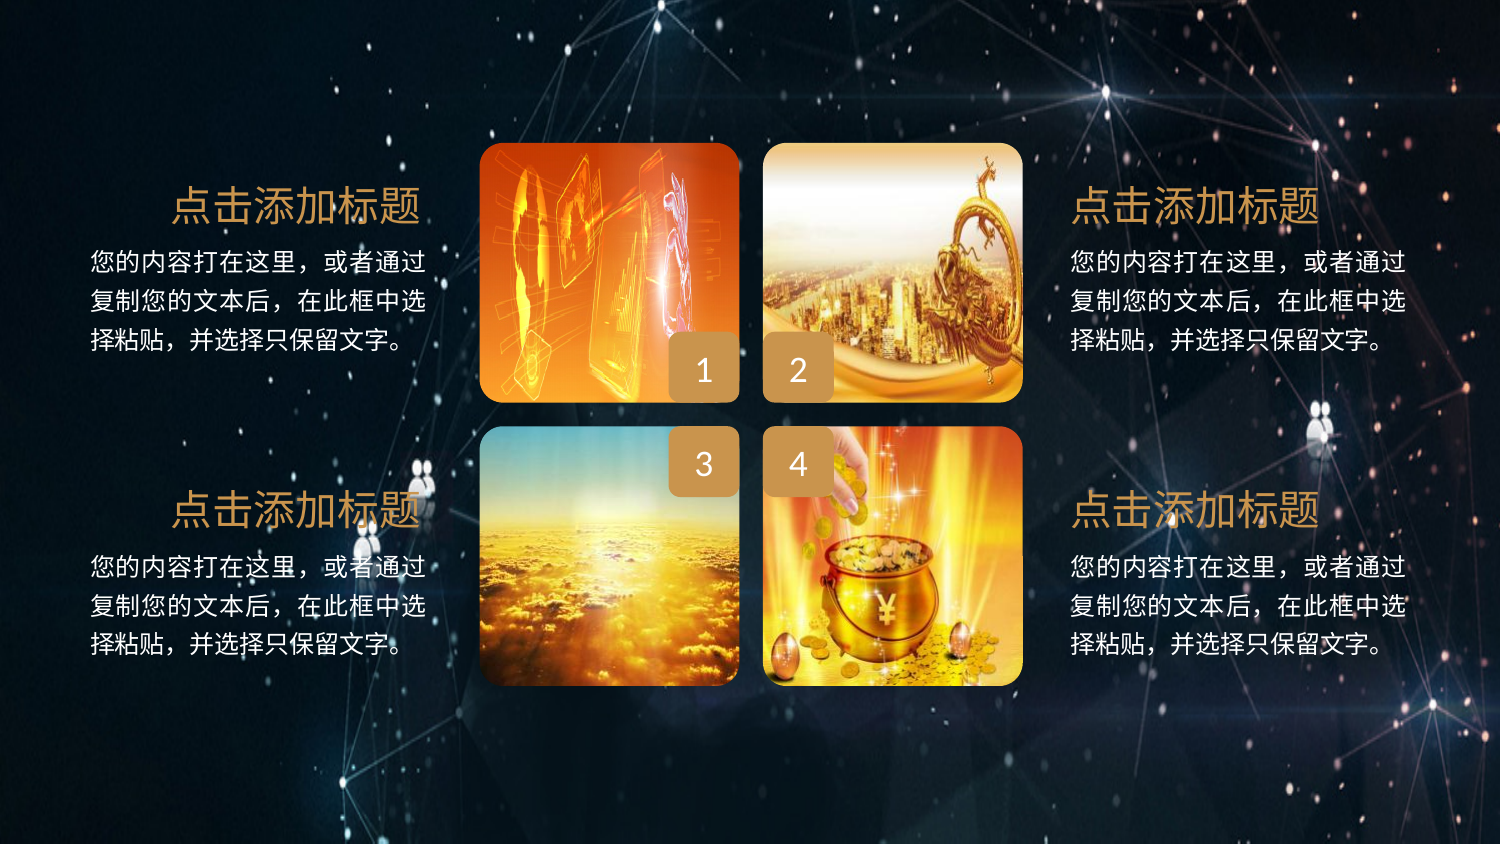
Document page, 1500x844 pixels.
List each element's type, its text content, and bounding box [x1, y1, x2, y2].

text_box 1 [668, 331, 740, 403]
text_box 点击添加标题 [1055, 154, 1347, 230]
text_box 您的内容打在这里，或者通过复制您的文本后，在此框中选择粘贴，并选择只保留文字。 [75, 230, 442, 362]
text_box 4 [762, 426, 834, 498]
text_box 您的内容打在这里，或者通过复制您的文本后，在此框中选择粘贴，并选择只保留文字。 [1055, 534, 1422, 667]
text_box [479, 142, 740, 403]
text_box 3 [668, 426, 740, 498]
text_box 您的内容打在这里，或者通过复制您的文本后，在此框中选择粘贴，并选择只保留文字。 [1055, 230, 1422, 362]
text_box 您的内容打在这里，或者通过复制您的文本后，在此框中选择粘贴，并选择只保留文字。 [75, 534, 442, 667]
picture [0, 0, 1500, 844]
text_box 点击添加标题 [1055, 459, 1347, 535]
text_box [762, 142, 1023, 403]
text_box 点击添加标题 [155, 154, 447, 230]
text_box 2 [762, 331, 834, 403]
text_box 点击添加标题 [155, 459, 447, 535]
text_box [479, 426, 740, 687]
text_box [762, 426, 1023, 687]
